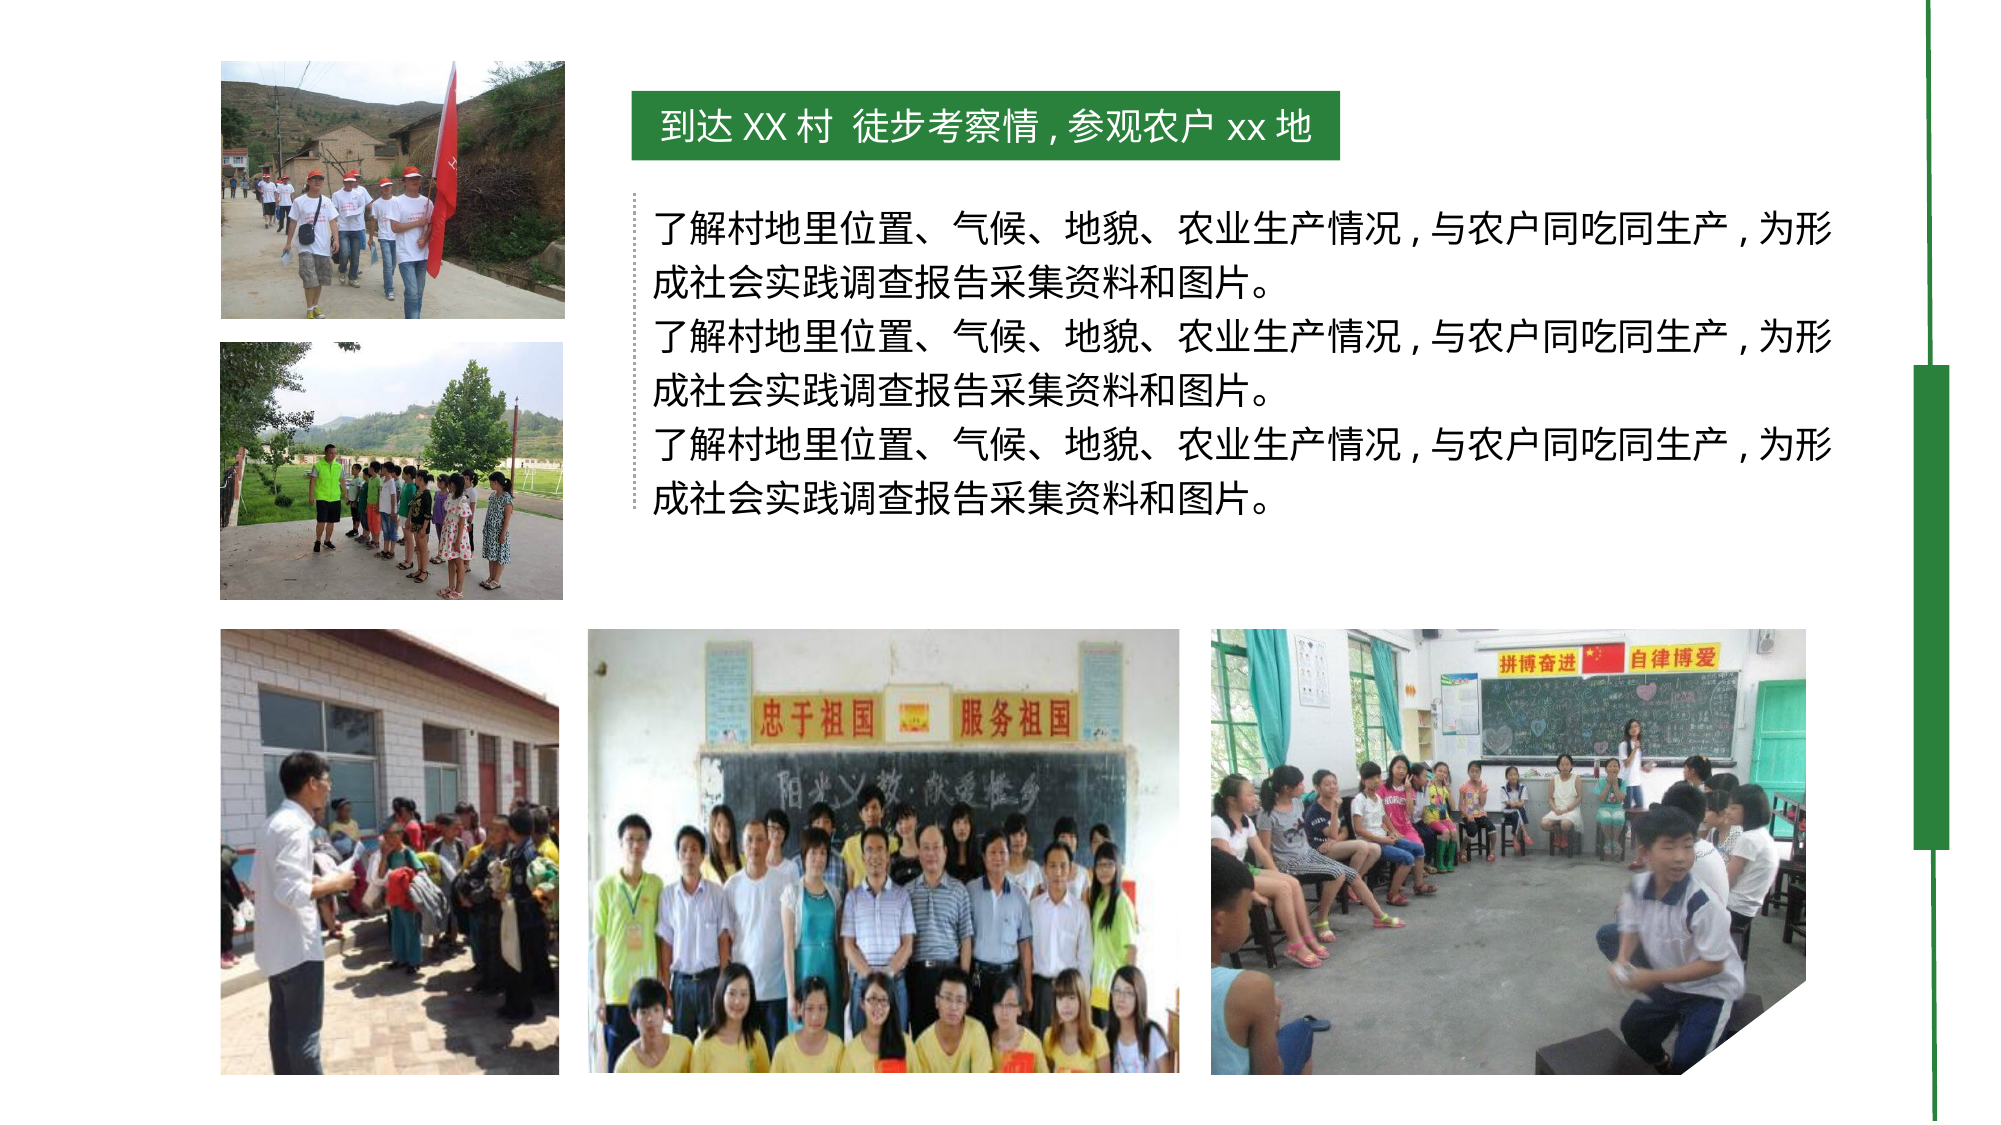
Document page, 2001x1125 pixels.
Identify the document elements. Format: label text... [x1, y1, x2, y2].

text_box [1913, 364, 1928, 851]
text_box 了解村地里位置、气候、地貌、农业生产情况,与农户同吃同生产,为形成社会实践调查报告采集资料和图片。 了解村地里位置、气候、地貌、农业生产情况,与农户同吃同生产,为形成社会实践调查报告采集资料和图片。 了解村地里位置、气候、地貌、农业生产情况,与农户同吃同生产,为形成社会实践调查报告采集资料和图片。 [637, 188, 1860, 528]
picture [221, 61, 565, 319]
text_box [1928, 0, 1935, 1121]
picture [220, 342, 564, 600]
picture [587, 629, 1180, 1075]
text_box [1935, 364, 1950, 851]
text_box 到达XX村 徒步考察情,参观农户xx地 [631, 90, 1341, 161]
picture [220, 629, 560, 1075]
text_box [1211, 629, 1810, 1107]
